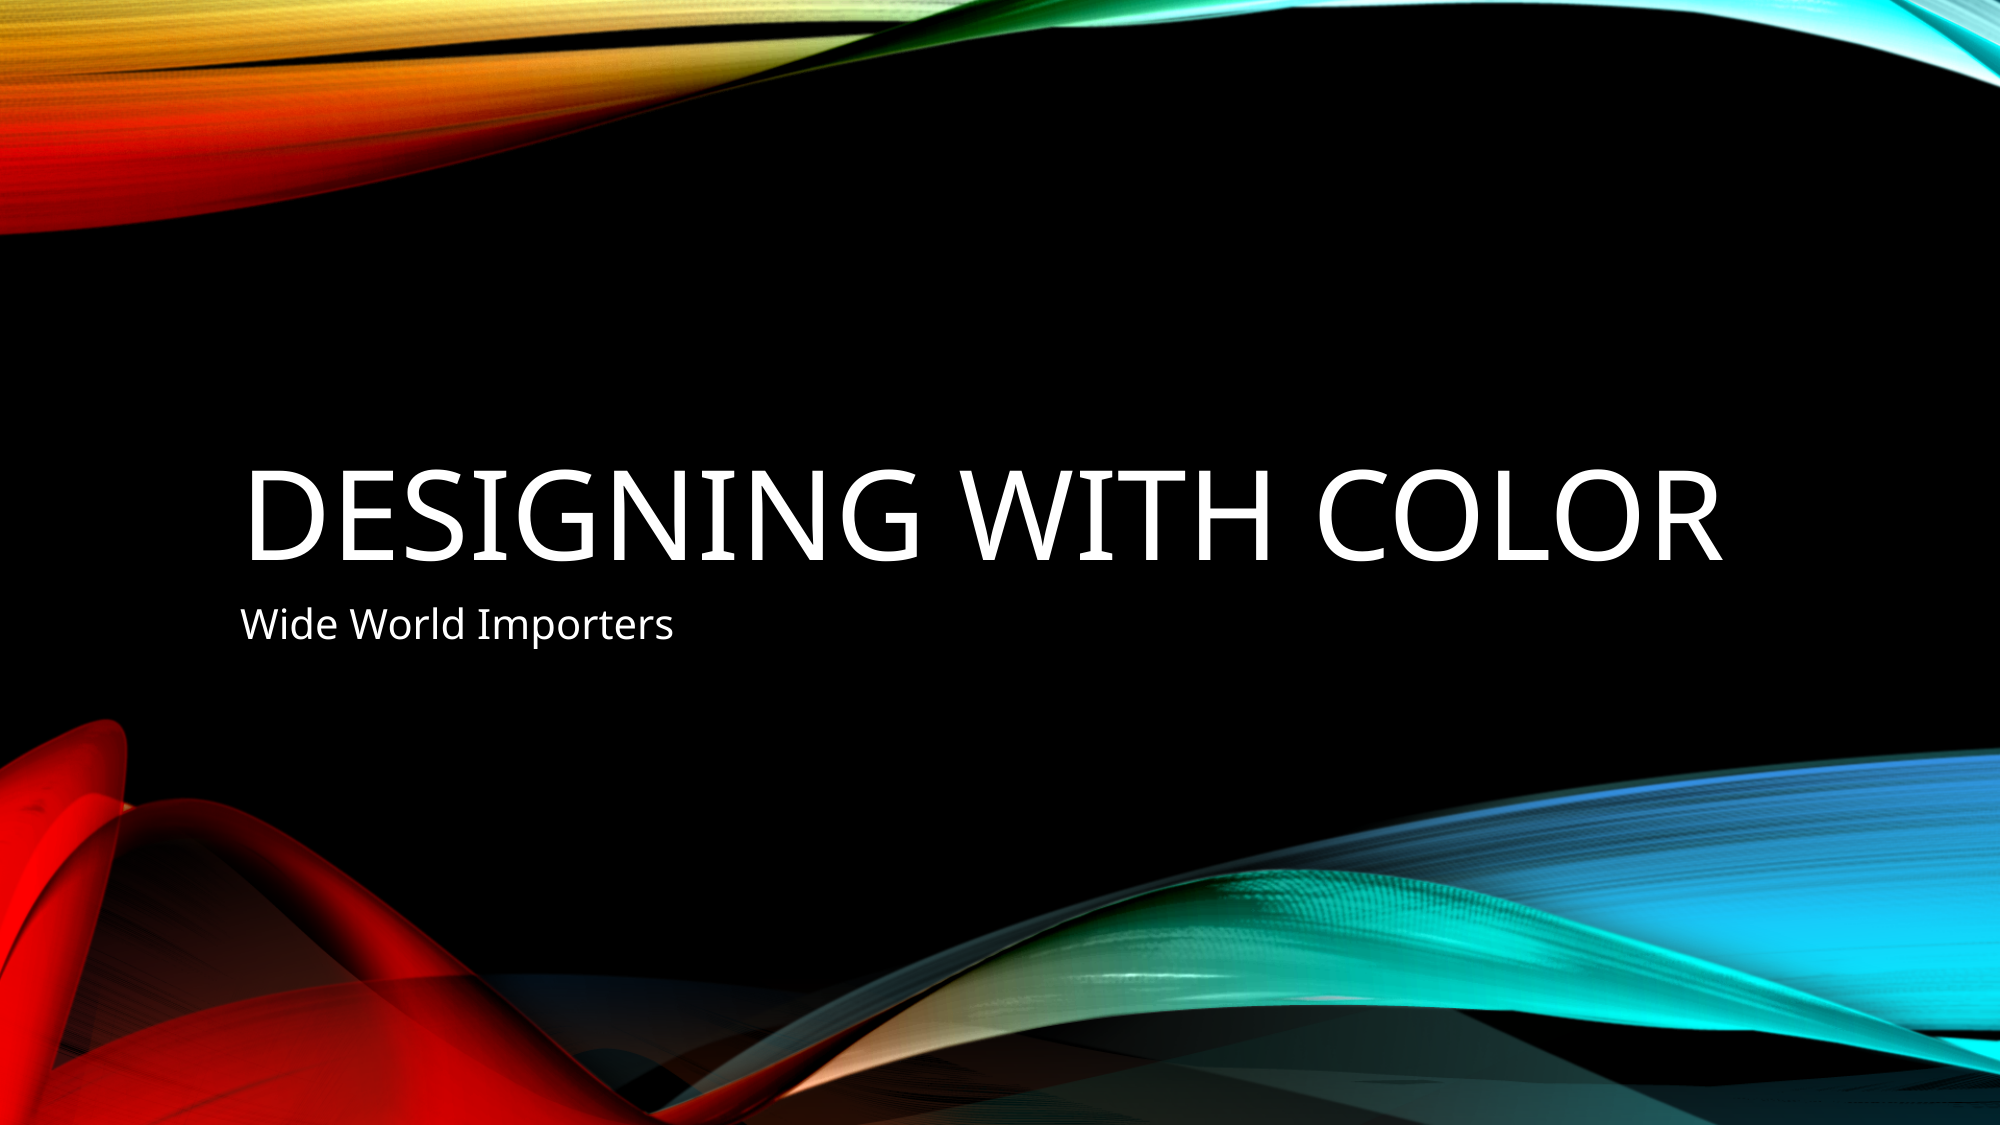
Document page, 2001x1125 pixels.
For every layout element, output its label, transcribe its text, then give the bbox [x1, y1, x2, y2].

subtitle Wide World Importers [225, 595, 1775, 709]
picture [0, 717, 2000, 1125]
title Designing with Color [225, 295, 1775, 595]
picture [0, 0, 2000, 237]
